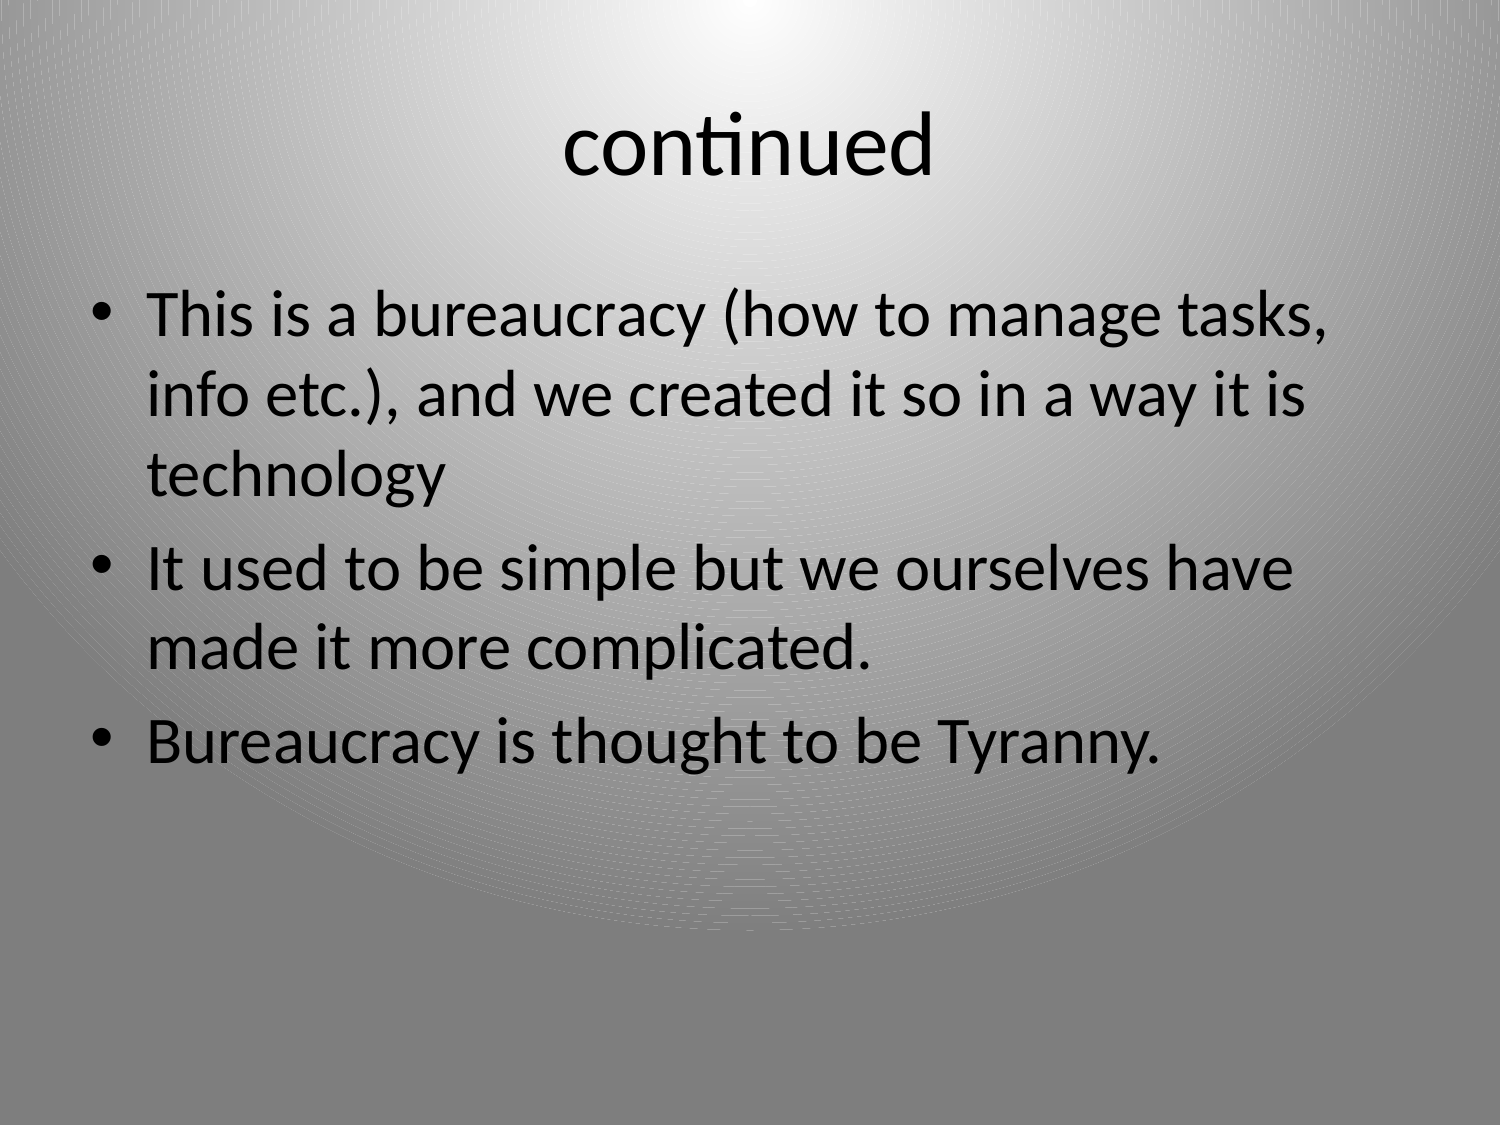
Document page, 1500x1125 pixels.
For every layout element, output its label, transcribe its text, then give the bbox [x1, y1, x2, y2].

title continued [75, 45, 1425, 233]
list This is a bureaucracy (how to manage tasks, info etc.), and we created it so in a way it is technology It used to be simple but we ourselves have made it more complicated. Bureaucracy is thought to be Tyranny. [75, 262, 1425, 1005]
